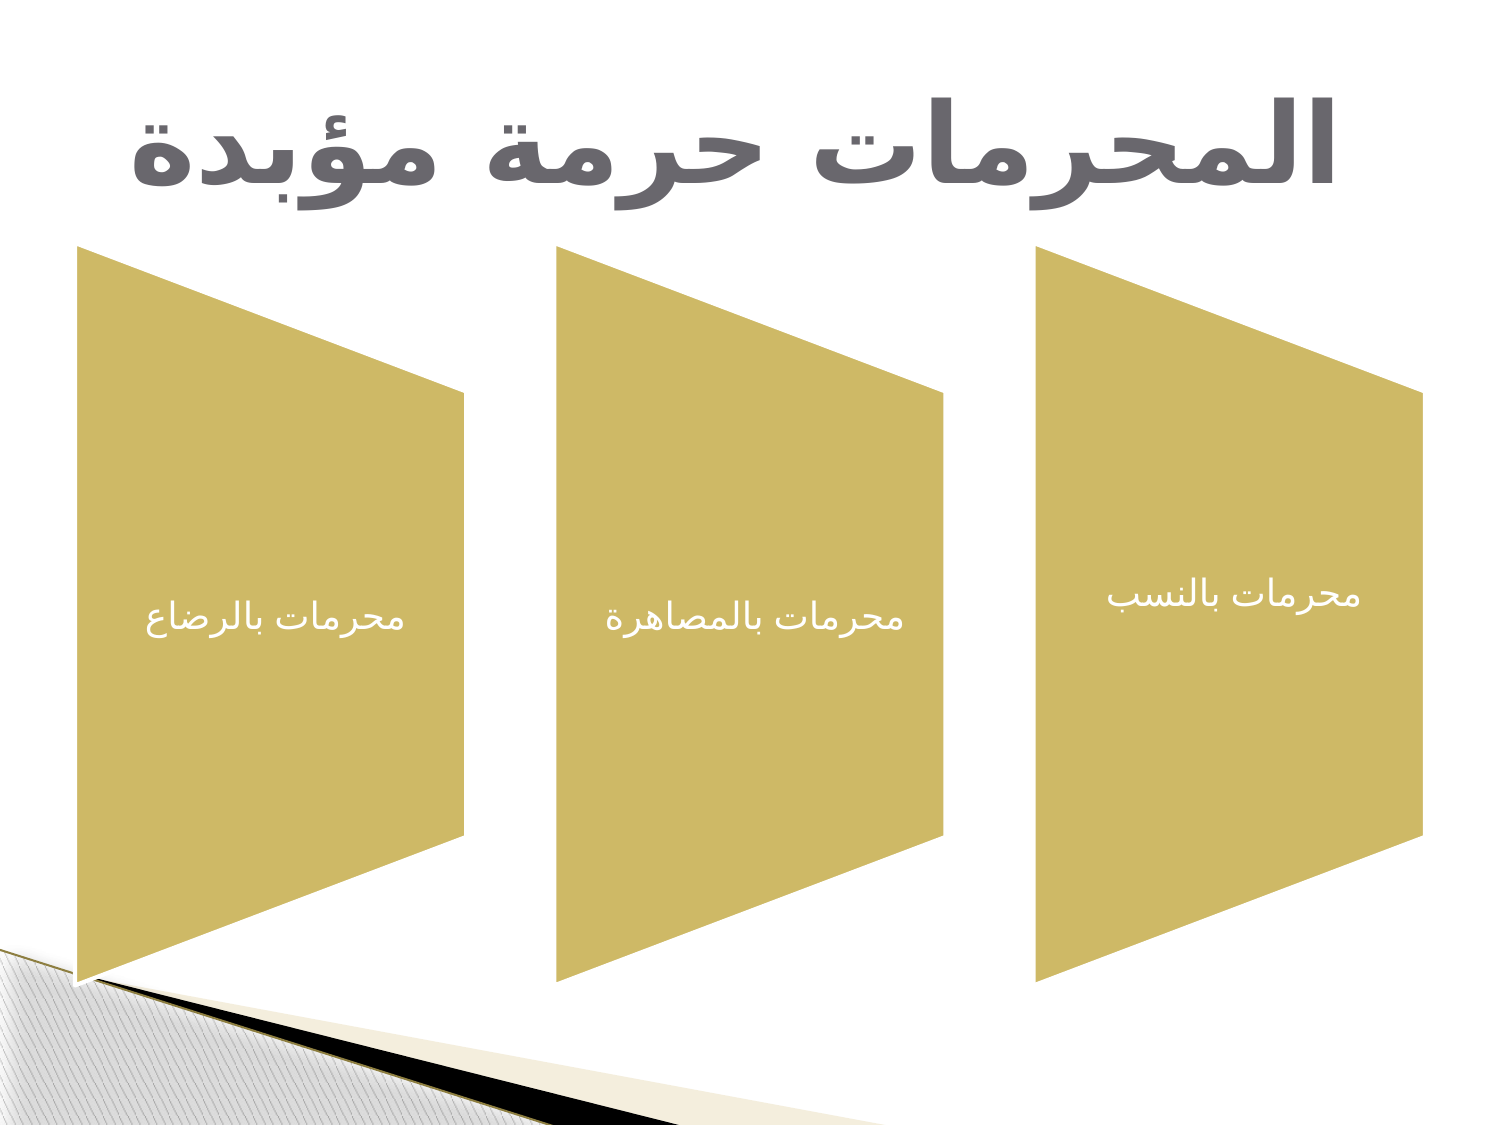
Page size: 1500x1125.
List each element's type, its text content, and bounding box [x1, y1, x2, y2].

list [74, 242, 1426, 986]
title المحرمات حرمة مؤبدة [75, 45, 1425, 233]
